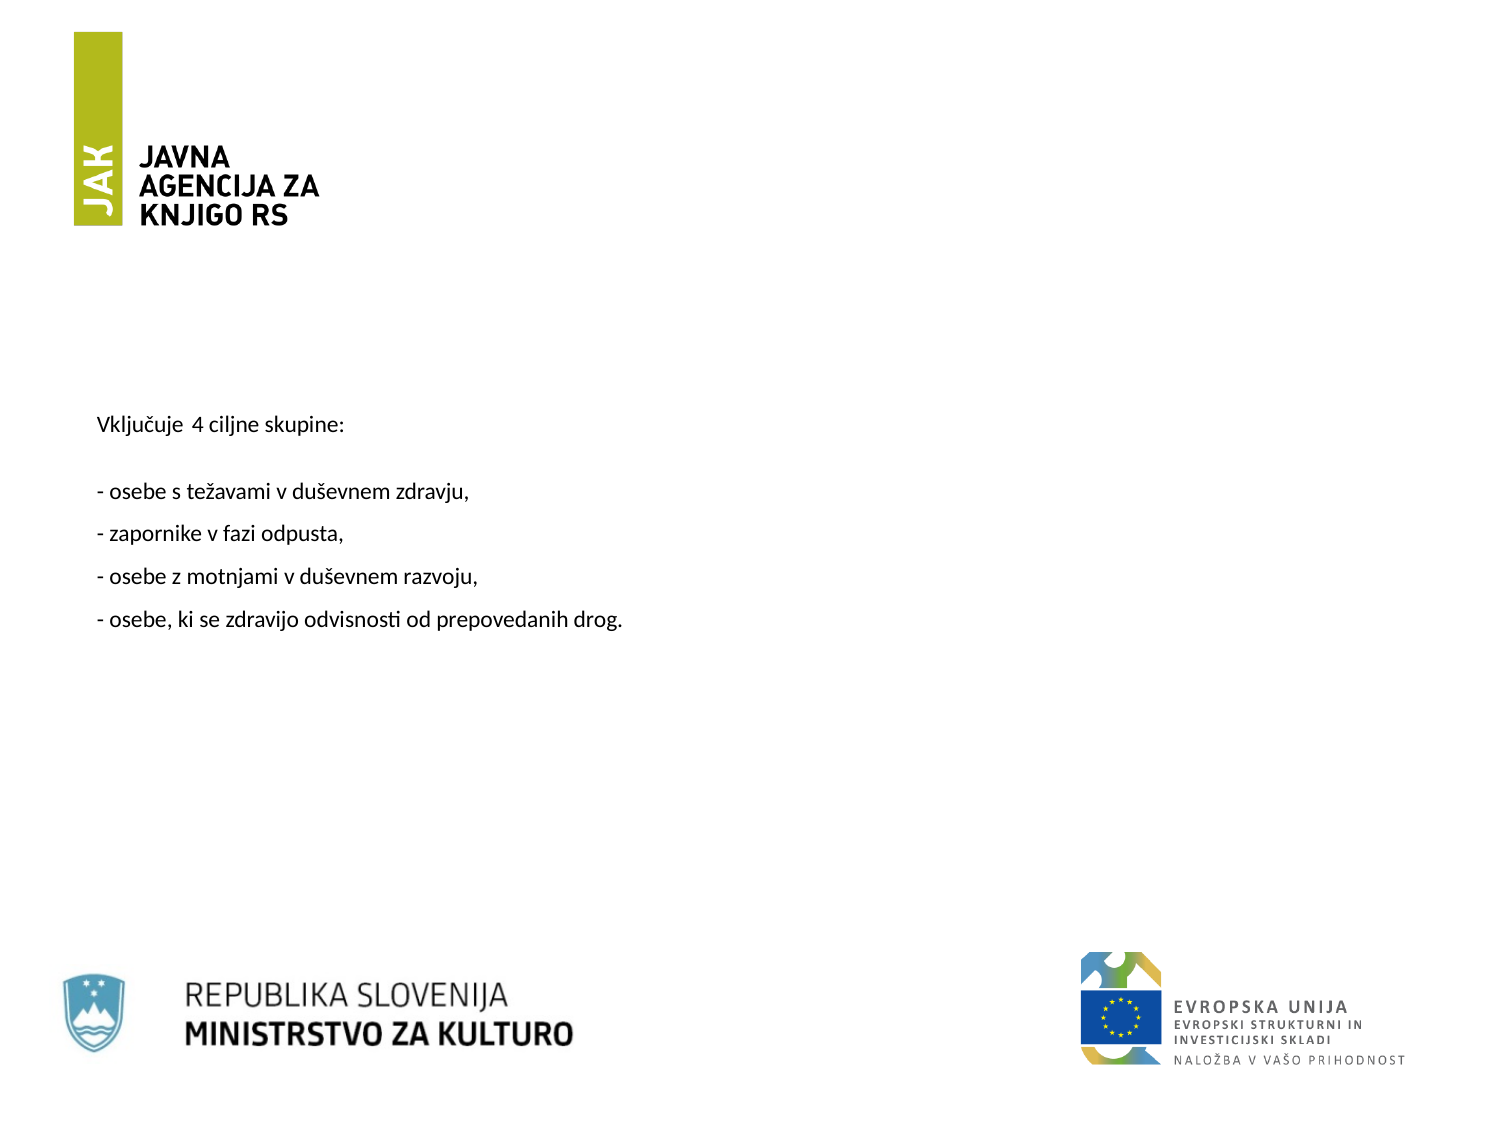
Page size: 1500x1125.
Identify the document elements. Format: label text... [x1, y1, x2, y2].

picture [57, 16, 335, 241]
picture [49, 964, 585, 1064]
picture [1045, 913, 1425, 1107]
title Vključuje 4 ciljne skupine: - osebe s težavami v duševnem zdravju, - zapornike v fazi odpusta, - osebe z motnjami v duševnem razvoju, - osebe, ki se zdravijo odvisnosti od prepovedanih drog. [81, 298, 1392, 686]
